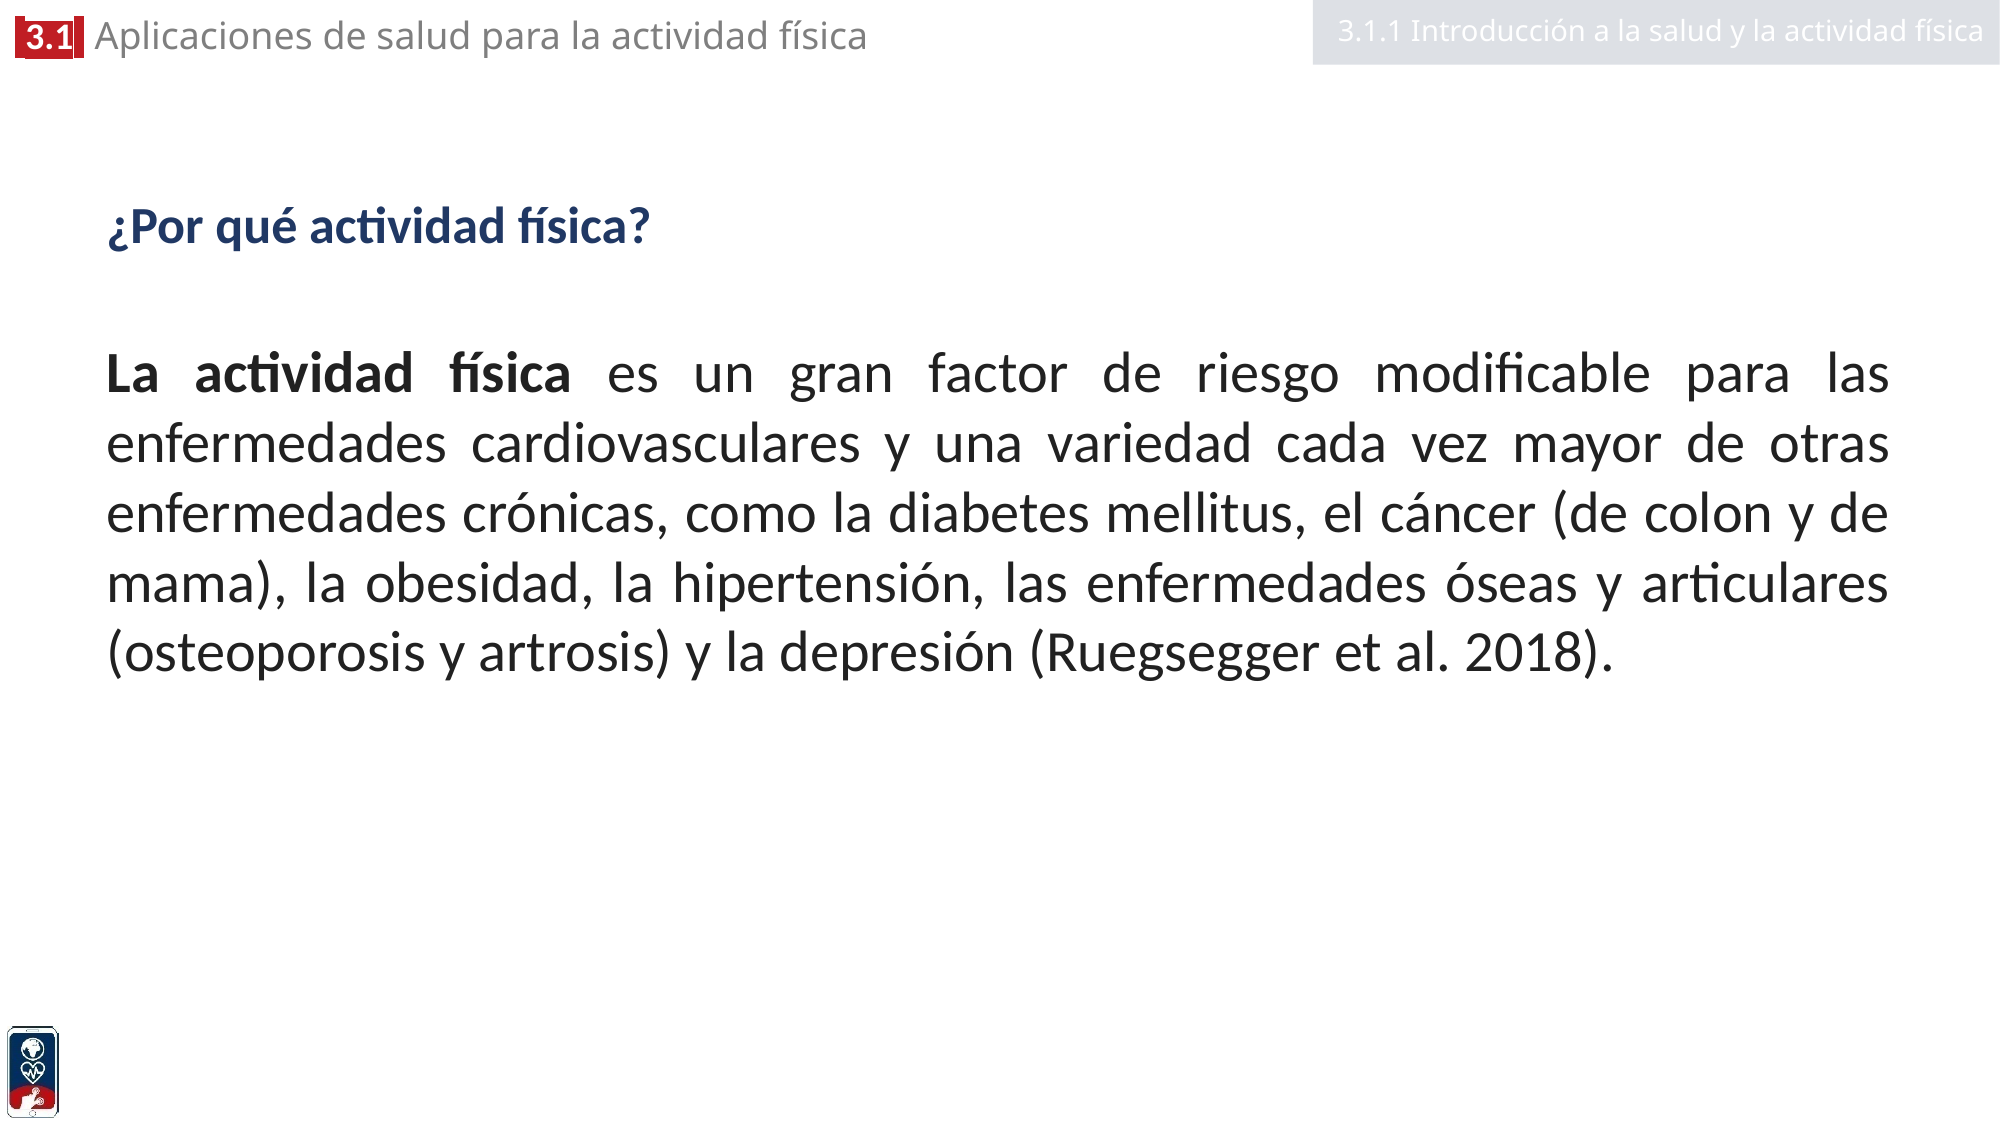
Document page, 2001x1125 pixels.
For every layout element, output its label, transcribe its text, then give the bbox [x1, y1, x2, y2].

text_box 3.1.1 Introducción a la salud y la actividad física [1312, 0, 2000, 65]
list La actividad física es un gran factor de riesgo modificable para las enfermedades cardiovasculares y una variedad cada vez mayor de otras enfermedades crónicas, como la diabetes mellitus, el cáncer (de colon y de mama), la obesidad, la hipertensión, las enfermedades óseas y articulares (osteoporosis y artrosis) y la depresión (Ruegsegger et al. 2018). [91, 326, 1906, 747]
picture [7, 1026, 59, 1118]
title ¿Por qué actividad física? [91, 177, 1906, 277]
